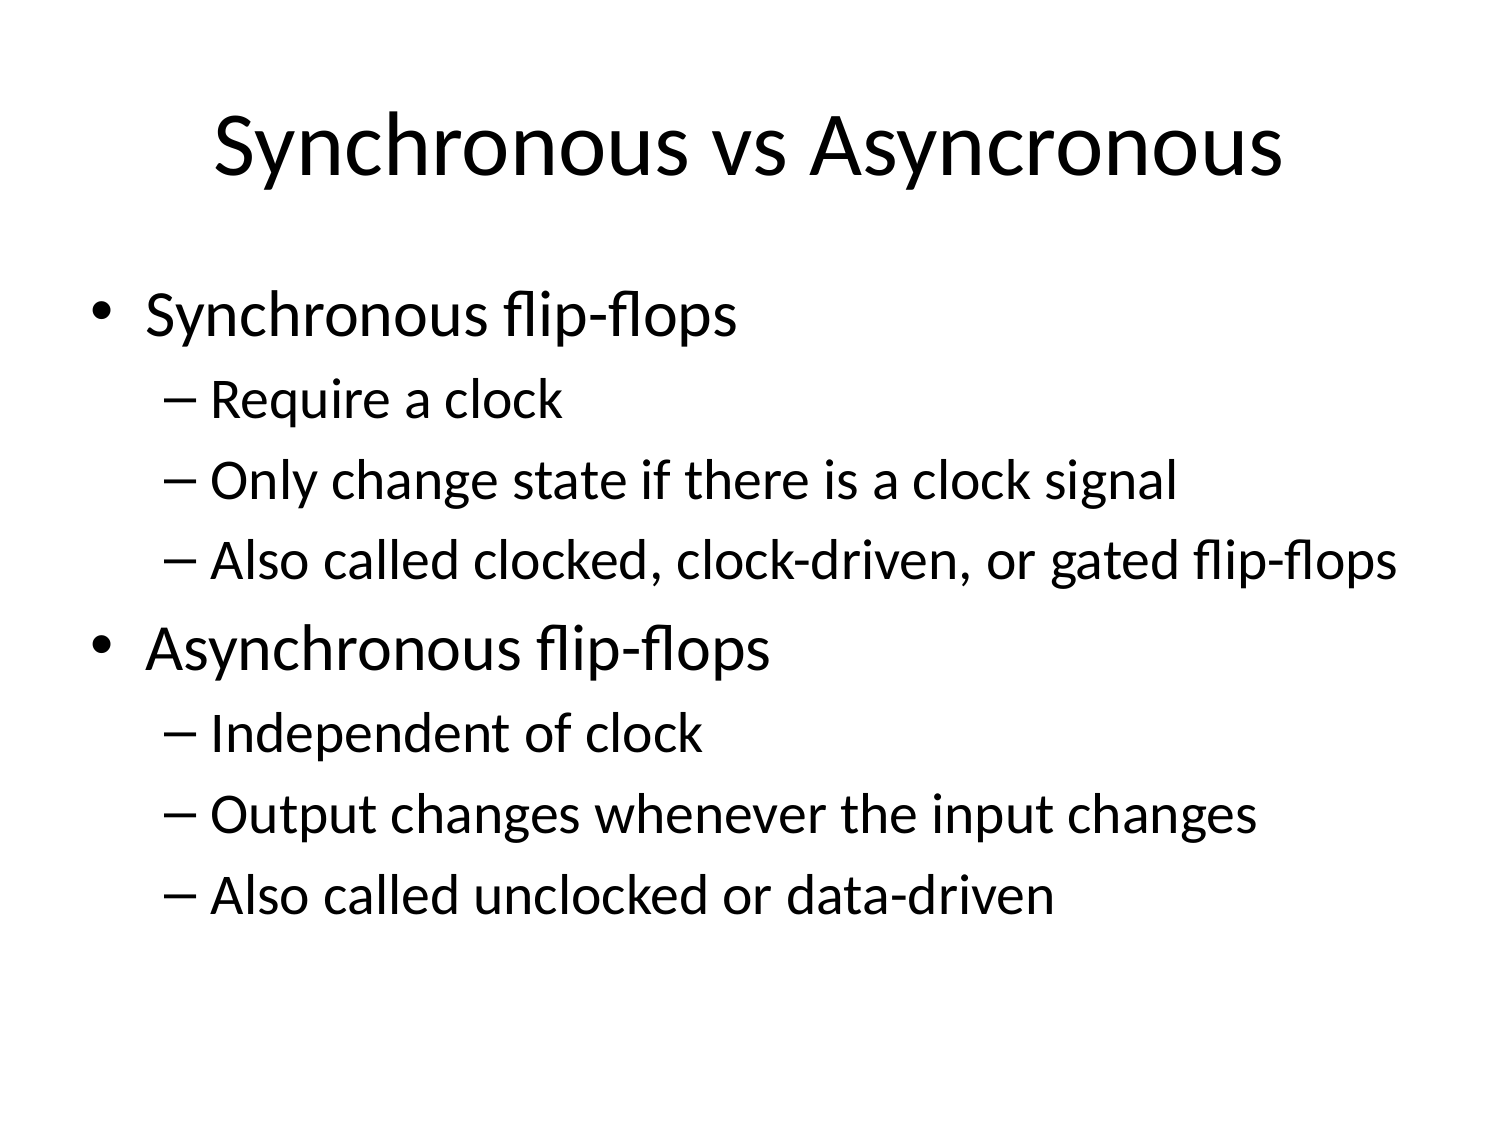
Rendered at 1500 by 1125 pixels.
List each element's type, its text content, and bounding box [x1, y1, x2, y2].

list Synchronous flip-flops Require a clock Only change state if there is a clock signal Also called clocked, clock-driven, or gated flip-flops Asynchronous flip-flops Independent of clock Output changes whenever the input changes Also called unclocked or data-driven [75, 262, 1425, 1005]
title Synchronous vs Asyncronous [75, 45, 1425, 233]
